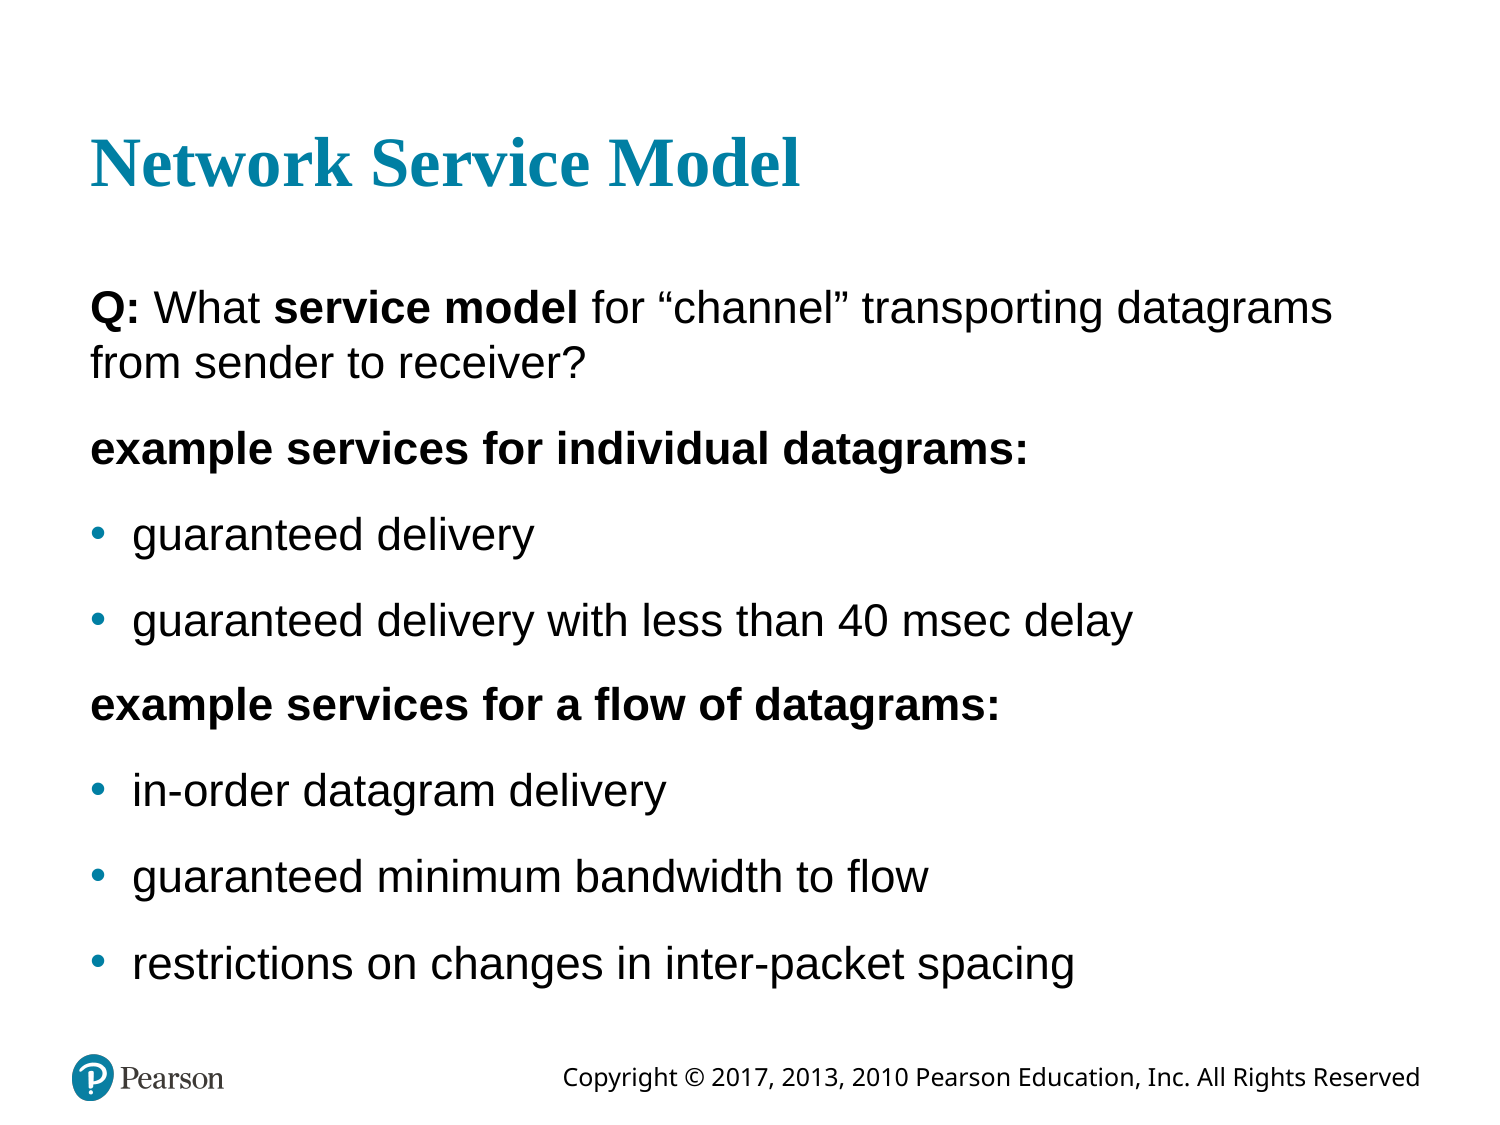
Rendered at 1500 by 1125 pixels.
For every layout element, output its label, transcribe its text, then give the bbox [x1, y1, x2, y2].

list Q: What service model for “channel” transporting datagrams from sender to receiver? example services for individual datagrams: guaranteed delivery guaranteed delivery with less than 40 msec delay [75, 262, 1425, 650]
title Network Service Model [75, 35, 1425, 216]
list example services for a flow of datagrams: in-order datagram delivery guaranteed minimum bandwidth to flow restrictions on changes in inter-packet spacing [75, 659, 1425, 1015]
picture [98, 1054, 224, 1101]
picture [72, 1054, 88, 1070]
picture [72, 1087, 83, 1101]
picture [80, 1063, 106, 1088]
